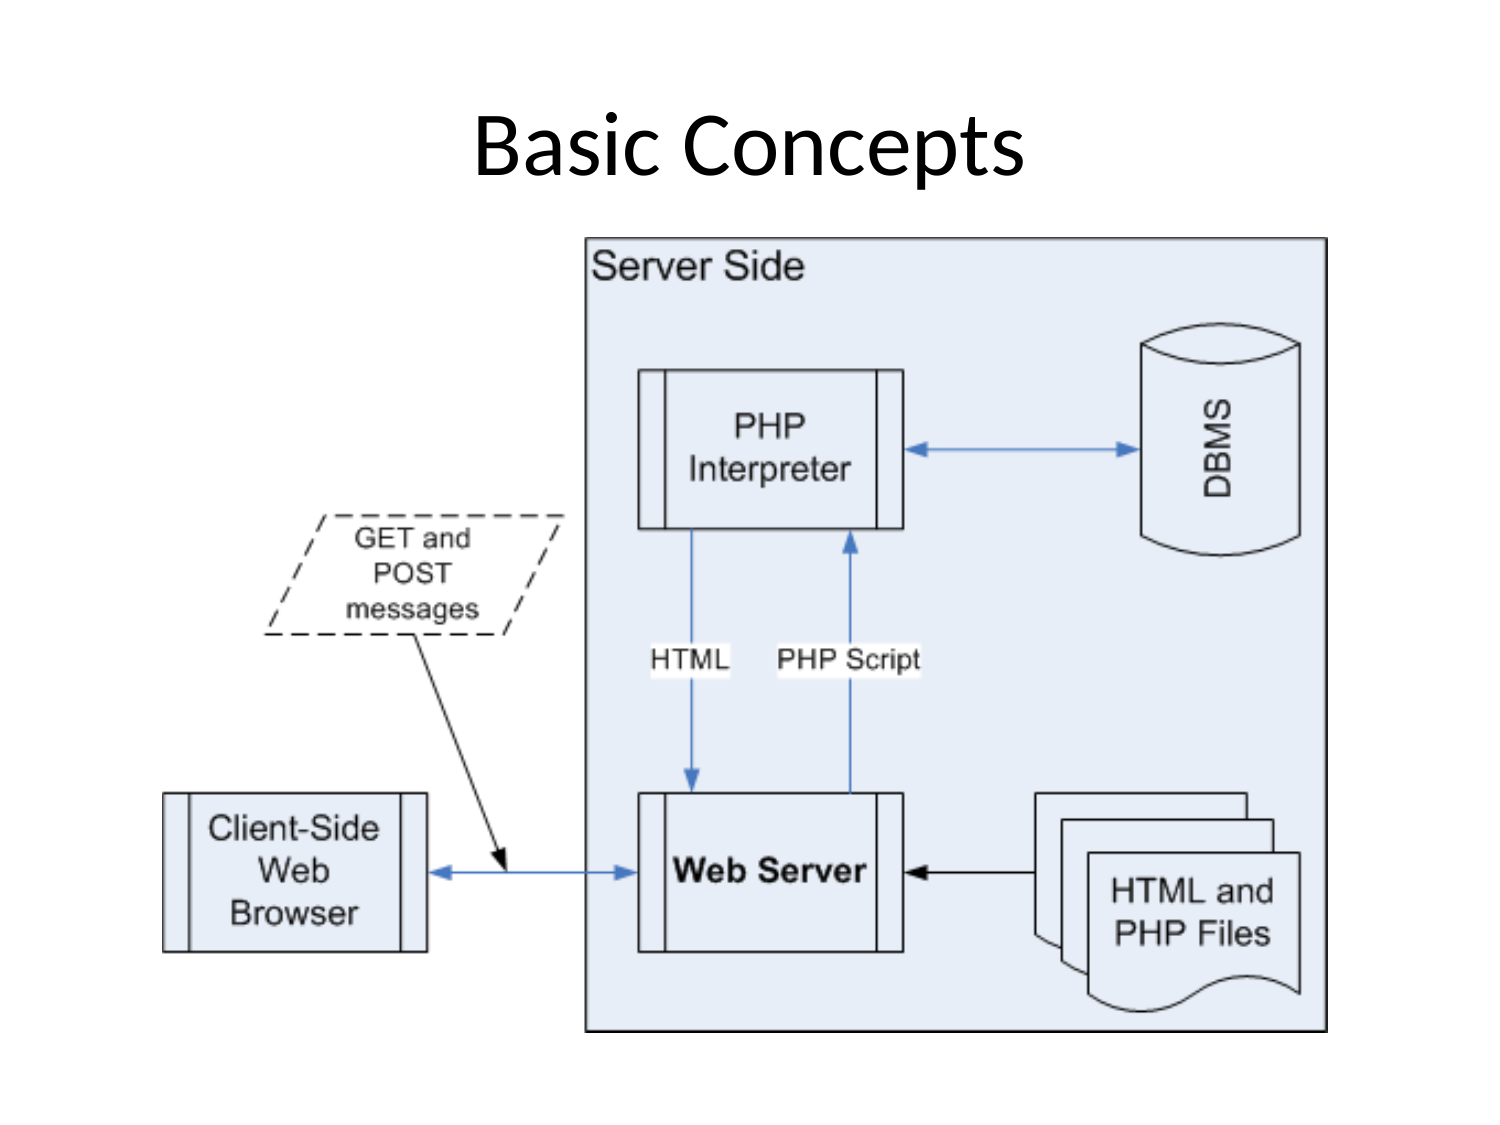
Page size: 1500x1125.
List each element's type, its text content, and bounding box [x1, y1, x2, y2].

picture [162, 237, 1328, 1033]
title Basic Concepts [75, 45, 1425, 233]
